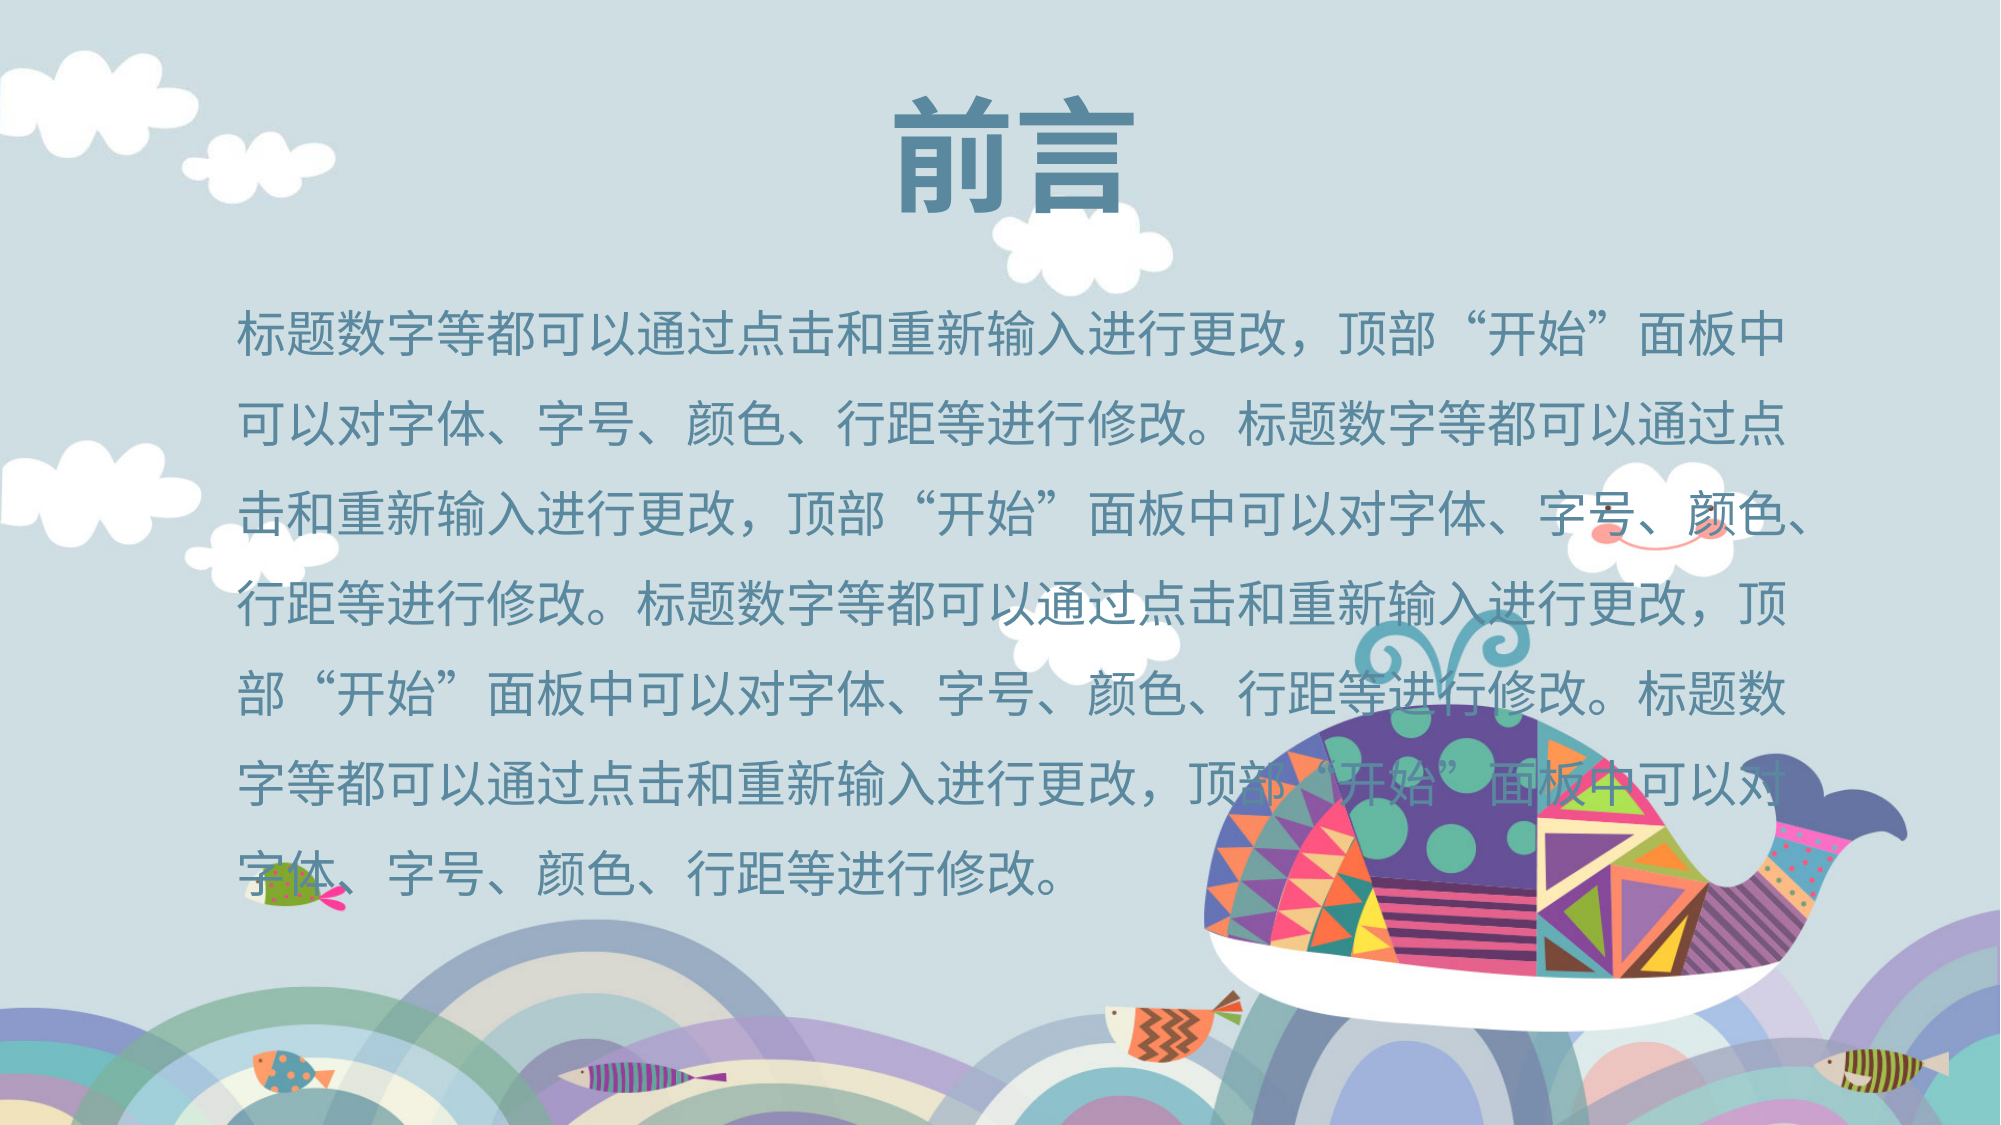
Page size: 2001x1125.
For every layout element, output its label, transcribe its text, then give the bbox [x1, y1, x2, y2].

text_box 前言 [625, 69, 1404, 235]
text_box 标题数字等都可以通过点击和重新输入进行更改，顶部“开始”面板中可以对字体、字号、颜色、行距等进行修改。标题数字等都可以通过点击和重新输入进行更改，顶部“开始”面板中可以对字体、字号、颜色、行距等进行修改。标题数字等都可以通过点击和重新输入进行更改，顶部“开始”面板中可以对字体、字号、颜色、行距等进行修改。标题数字等都可以通过点击和重新输入进行更改，顶部“开始”面板中可以对字体、字号、颜色、行距等进行修改。 [221, 265, 1819, 399]
picture [0, 9, 2000, 1125]
